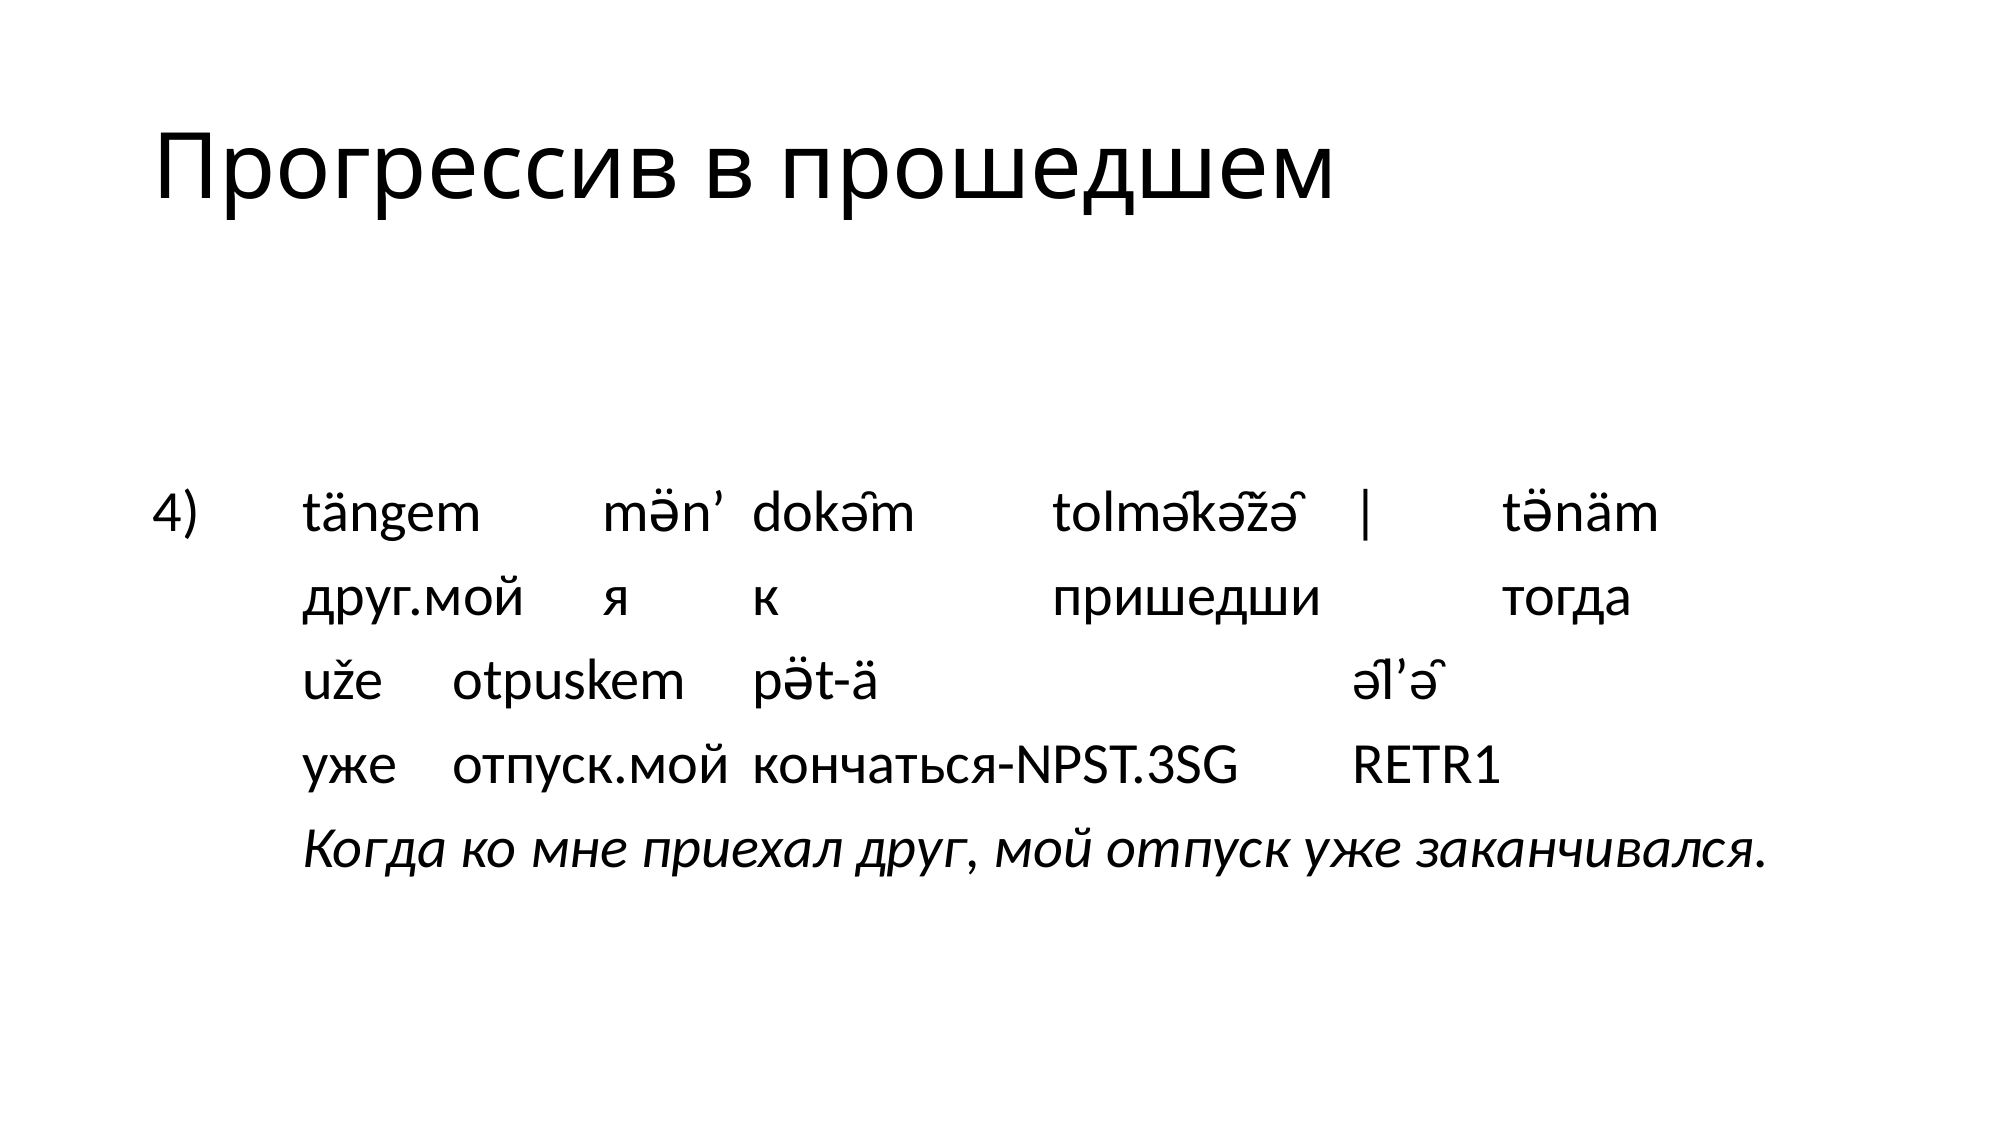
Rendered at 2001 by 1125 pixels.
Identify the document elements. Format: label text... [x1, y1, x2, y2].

list 4) tängem mə̈n’ dokə̑m tolmə̑kə̑žə̑ | tə̈näm друг.мой я к пришедши тогда uže otpuskem pə̈t-ä ə̑l’ə̑ уже отпуск.мой кончаться-NPST.3SG RETR1 Когда ко мне приехал друг, мой отпуск уже заканчивался. [137, 299, 1863, 1014]
title Прогрессив в прошедшем [137, 59, 1863, 278]
